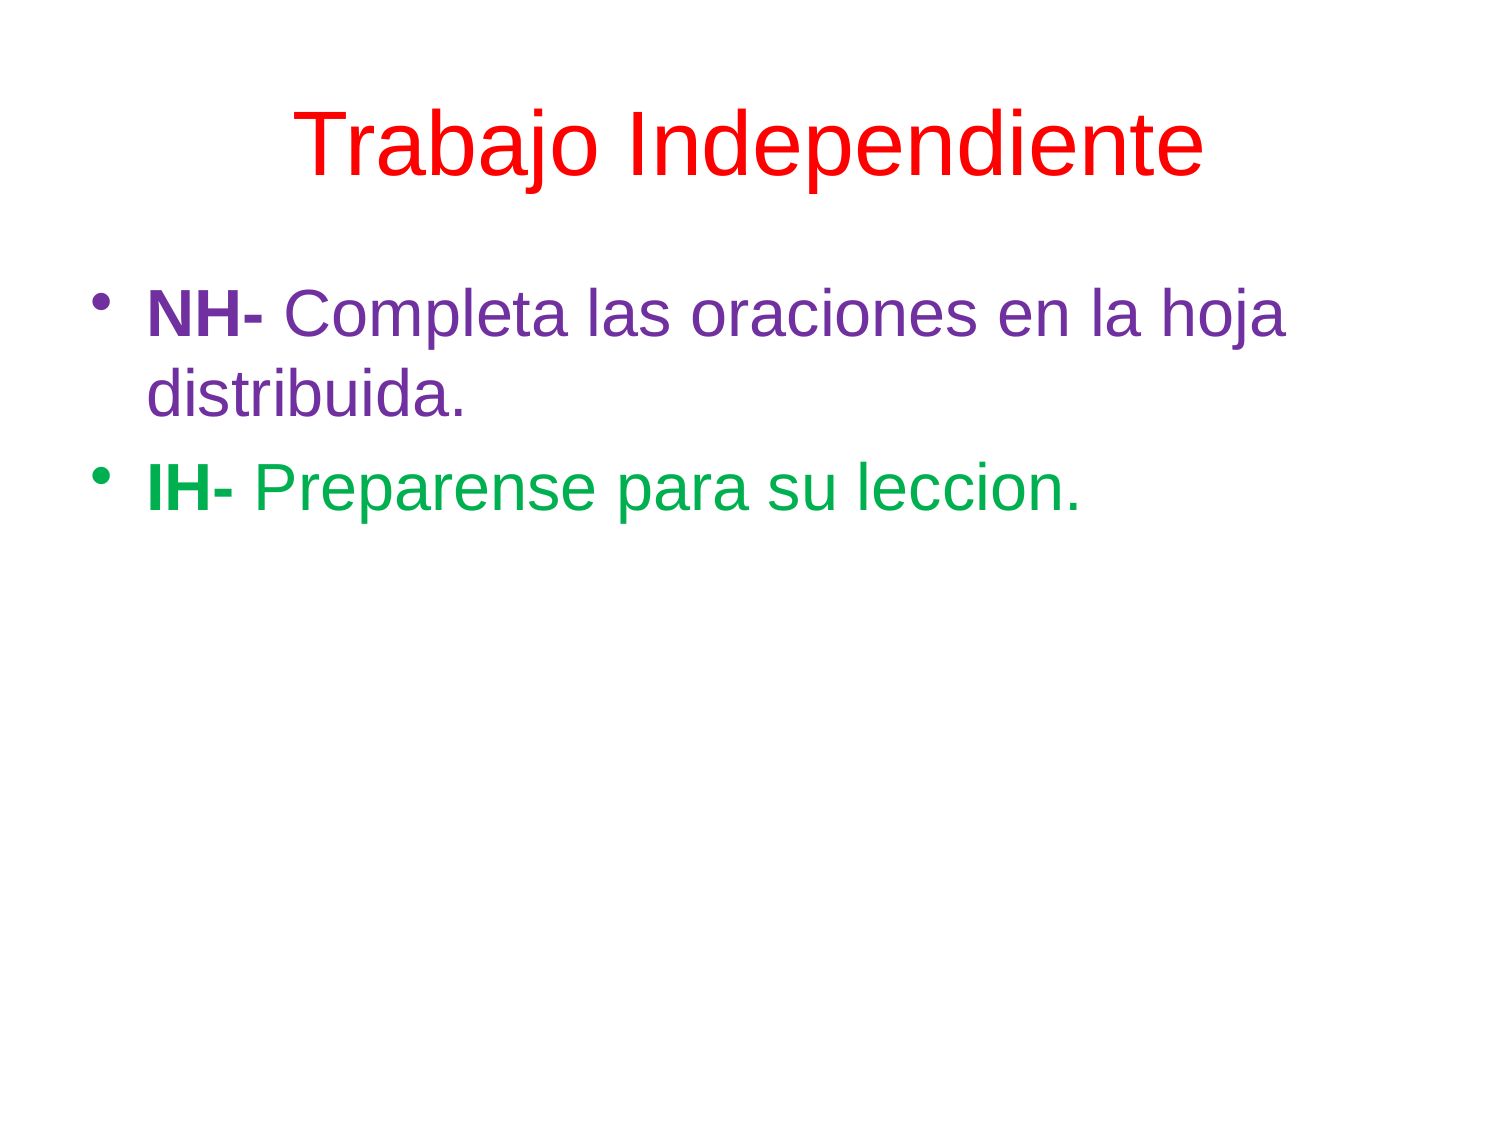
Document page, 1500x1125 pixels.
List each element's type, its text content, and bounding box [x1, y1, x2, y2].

title Trabajo Independiente [75, 45, 1425, 233]
list NH- Completa las oraciones en la hoja distribuida. IH- Preparense para su leccion. [75, 262, 1425, 1005]
